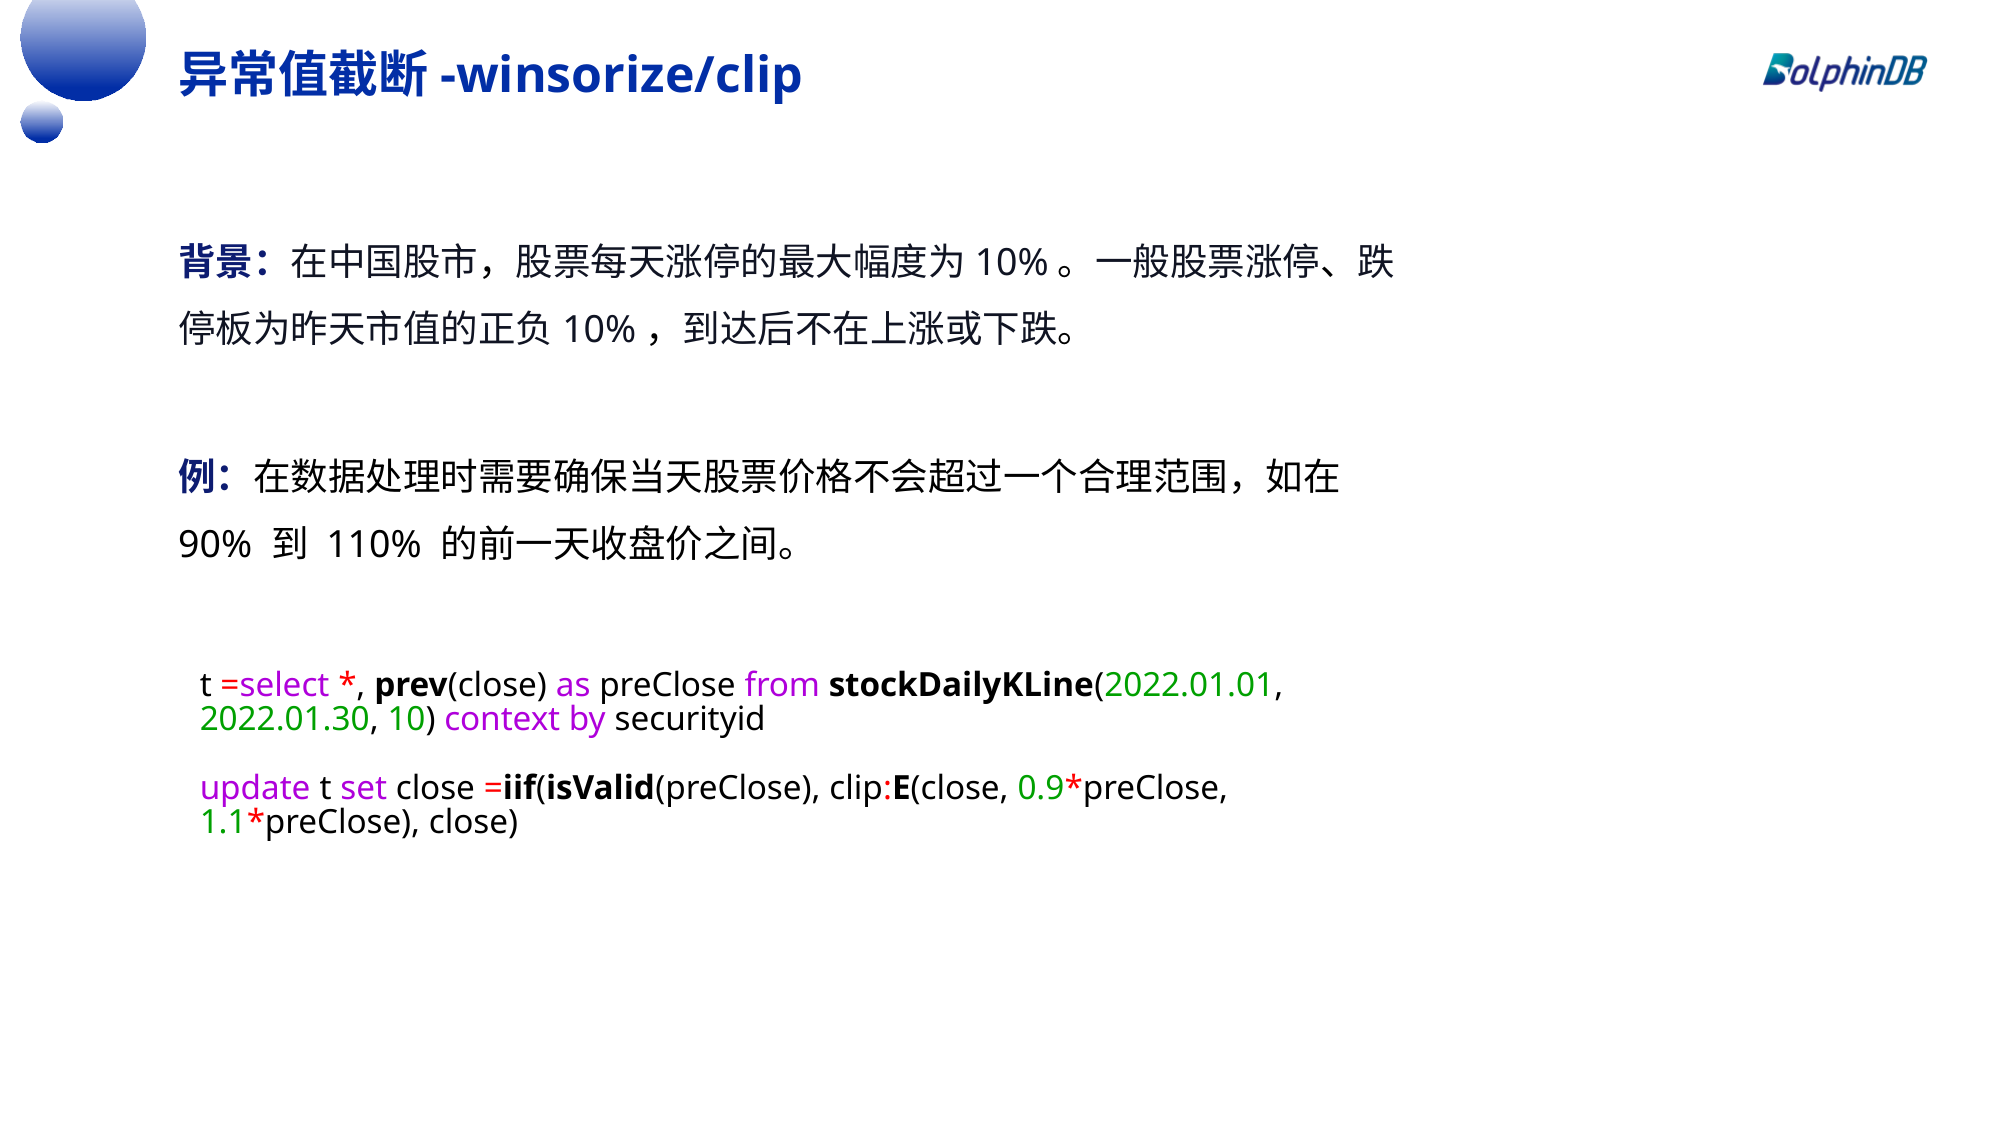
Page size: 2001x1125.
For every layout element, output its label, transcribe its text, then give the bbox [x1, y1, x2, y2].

text_box [19, 99, 64, 144]
text_box 背景：在中国股市，股票每天涨停的最大幅度为10%。一般股票涨停、跌停板为昨天市值的正负10%，到达后不在上涨或下跌。 [163, 208, 1429, 358]
picture [1755, 47, 1929, 93]
text_box 异常值截断-winsorize/clip [163, 35, 1245, 110]
text_box [19, 0, 147, 102]
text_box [163, 637, 1375, 919]
text_box 例：在数据处理时需要确保当天股票价格不会超过一个合理范围，如在90% 到 110% 的前一天收盘价之间。 [163, 422, 1419, 573]
